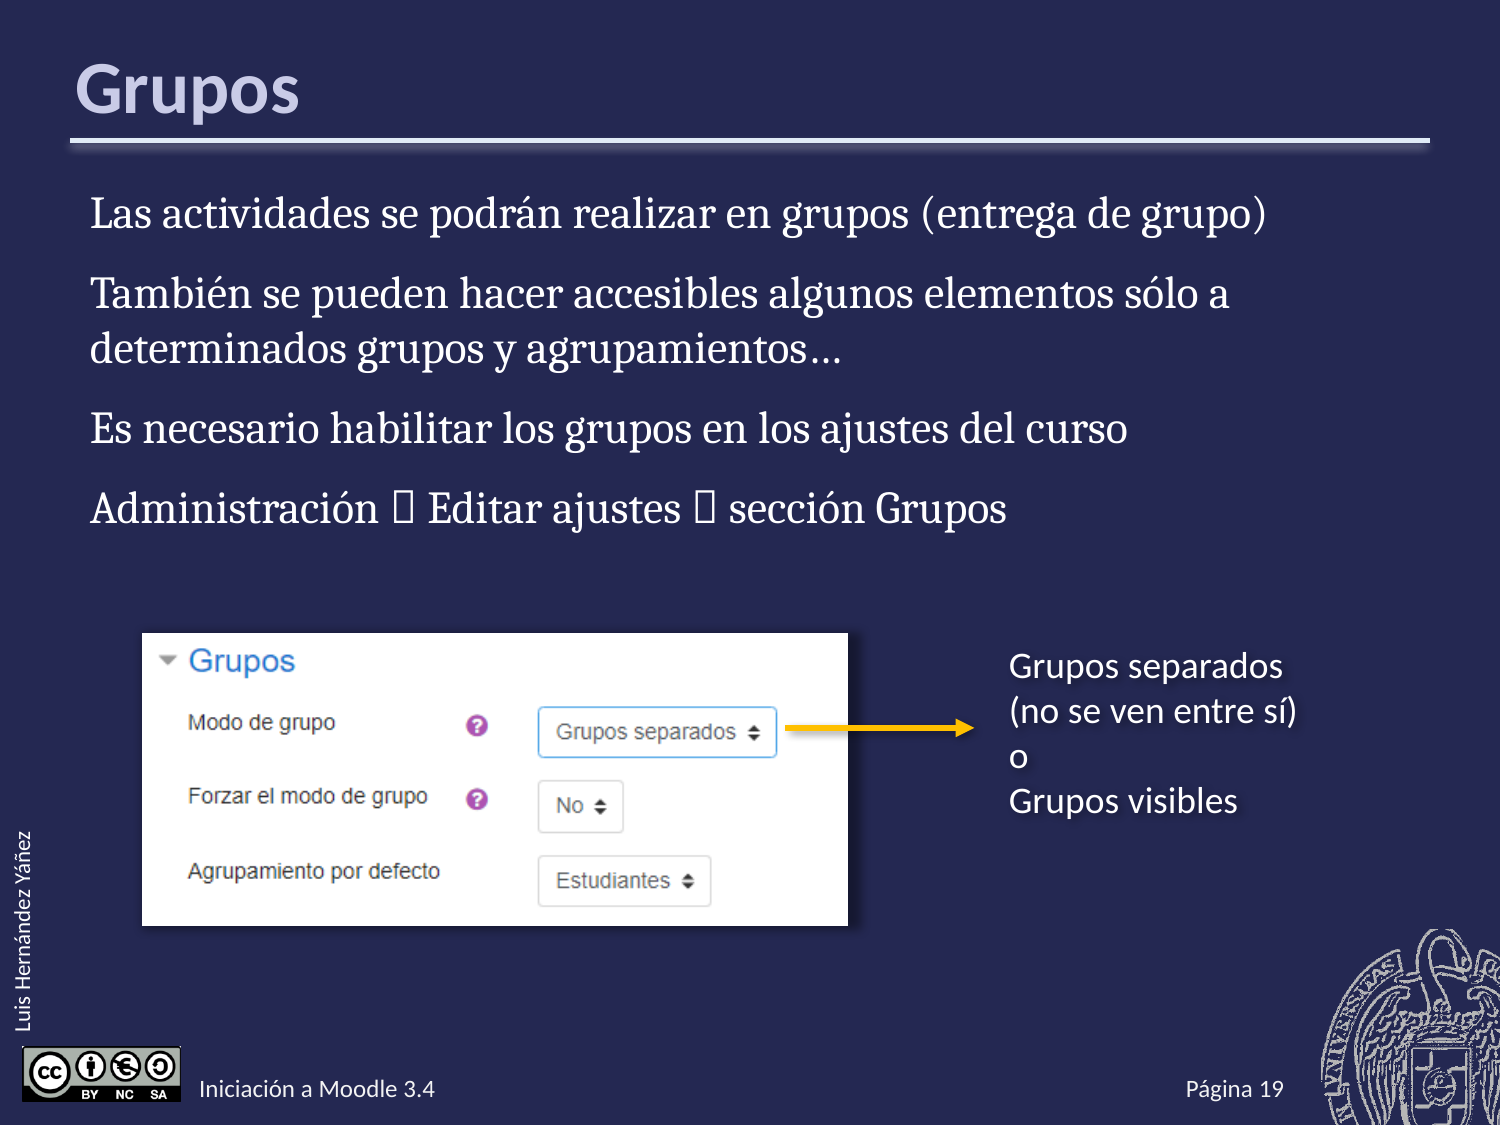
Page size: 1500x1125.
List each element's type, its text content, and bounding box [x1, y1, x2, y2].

text_box Grupos separados (no se ven entre sí) o Grupos visibles [992, 631, 1315, 830]
slide_number Página 18 [1136, 1042, 1285, 1103]
list Las actividades se podrán realizar en grupos (entrega de grupo) También se pueden hacer accesibles algunos elementos sólo a determinados grupos y agrupamientos… Es necesario habilitar los grupos en los ajustes del curso Administración  Editar ajustes  sección Grupos [75, 175, 1425, 1015]
picture [22, 1046, 181, 1102]
footer Iniciación a Moodle 3.4 [199, 1042, 1114, 1103]
picture [142, 633, 848, 926]
title Grupos [75, 46, 1425, 129]
picture [1321, 929, 1500, 1125]
